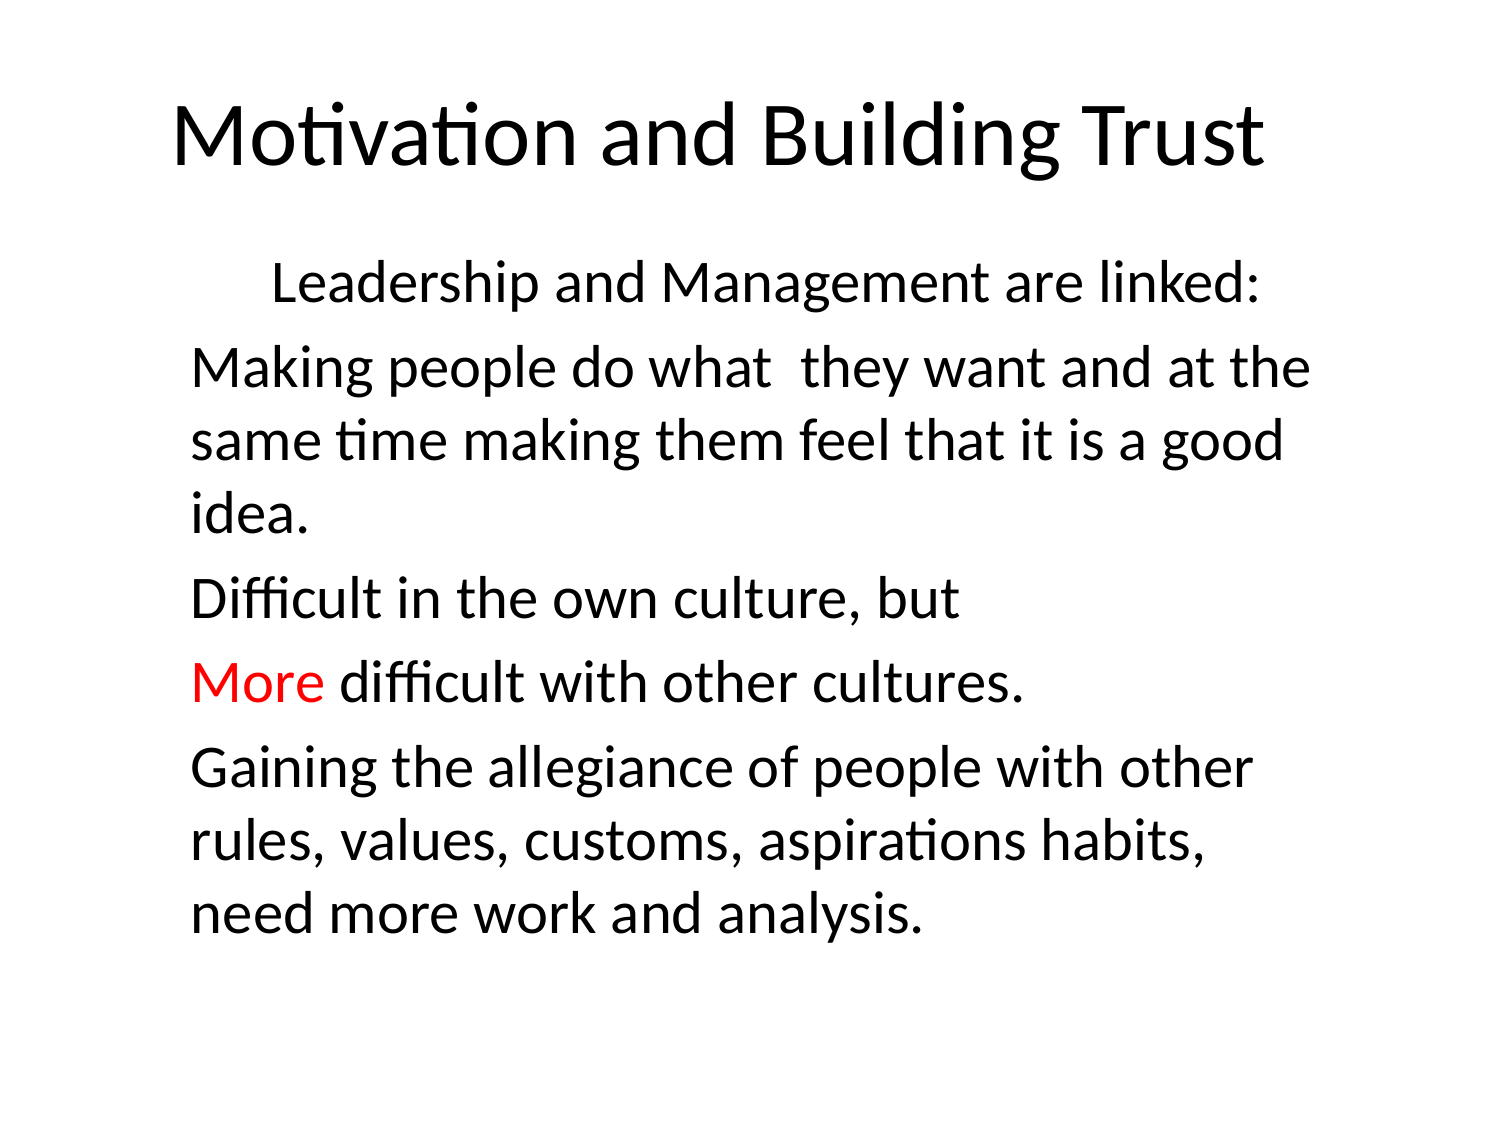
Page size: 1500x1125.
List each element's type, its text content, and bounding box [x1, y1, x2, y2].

subtitle Leadership and Management are linked: Making people do what they want and at the same time making them feel that it is a good idea. Difficult in the own culture, but More difficult with other cultures. Gaining the allegiance of people with other rules, values, customs, aspirations habits, need more work and analysis. [175, 234, 1360, 961]
title Motivation and Building Trust [82, 46, 1357, 211]
